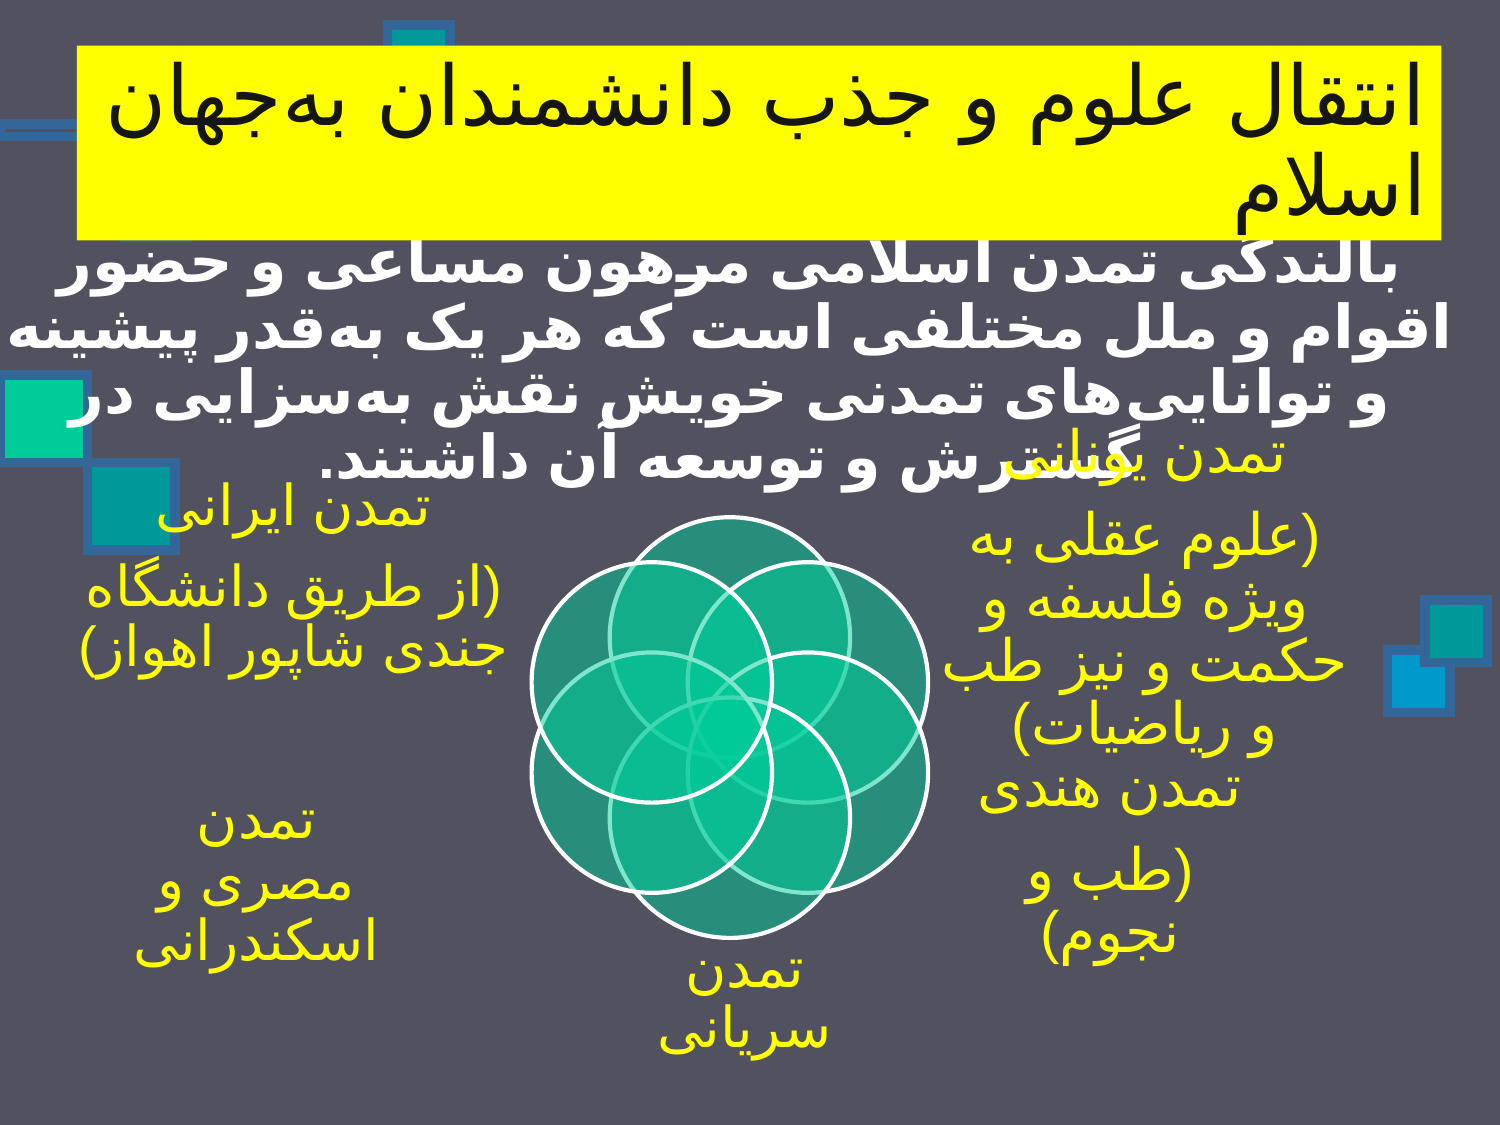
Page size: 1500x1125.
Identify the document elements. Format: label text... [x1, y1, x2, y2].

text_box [76, 266, 1384, 1047]
text_box انتقال علوم و جذب دانشمندان به‌جهان اسلام [76, 45, 1442, 241]
